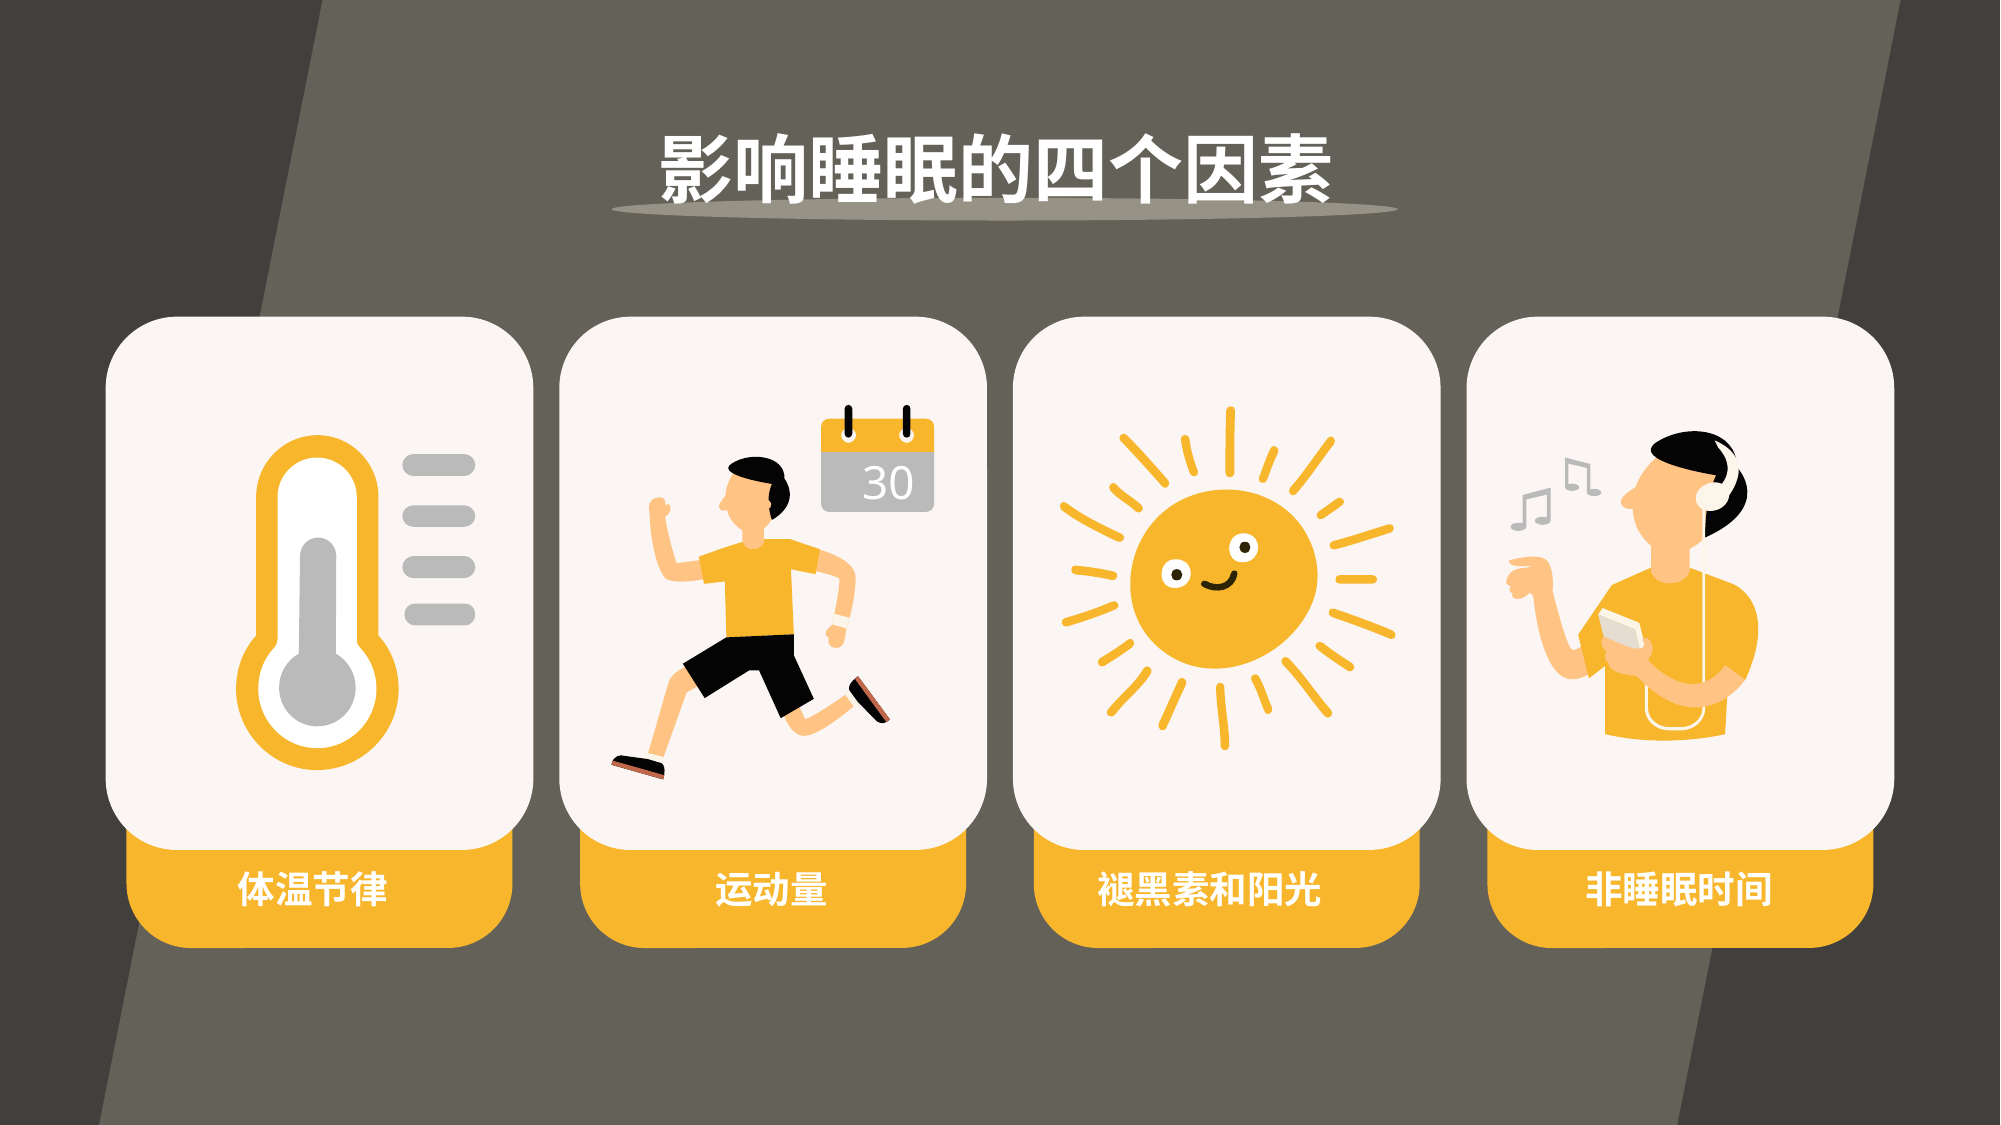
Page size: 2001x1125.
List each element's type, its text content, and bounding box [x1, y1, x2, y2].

text_box [1032, 830, 1421, 950]
text_box [1357, 203, 1400, 216]
text_box [104, 315, 535, 852]
text_box 运动量 [700, 858, 846, 919]
text_box [579, 830, 968, 950]
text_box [1505, 422, 1781, 749]
text_box 褪黑素和阳光 [1082, 858, 1350, 919]
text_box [1057, 404, 1398, 752]
text_box 影响睡眠的四个因素 [643, 115, 1357, 221]
text_box [1465, 315, 1896, 852]
text_box [1011, 315, 1442, 852]
text_box 体温节律 [222, 858, 417, 919]
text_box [236, 435, 476, 771]
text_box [611, 404, 935, 780]
text_box [1486, 830, 1875, 950]
text_box [558, 315, 989, 852]
text_box 非睡眠时间 [1570, 858, 1791, 919]
text_box [609, 203, 643, 215]
text_box [125, 831, 514, 950]
